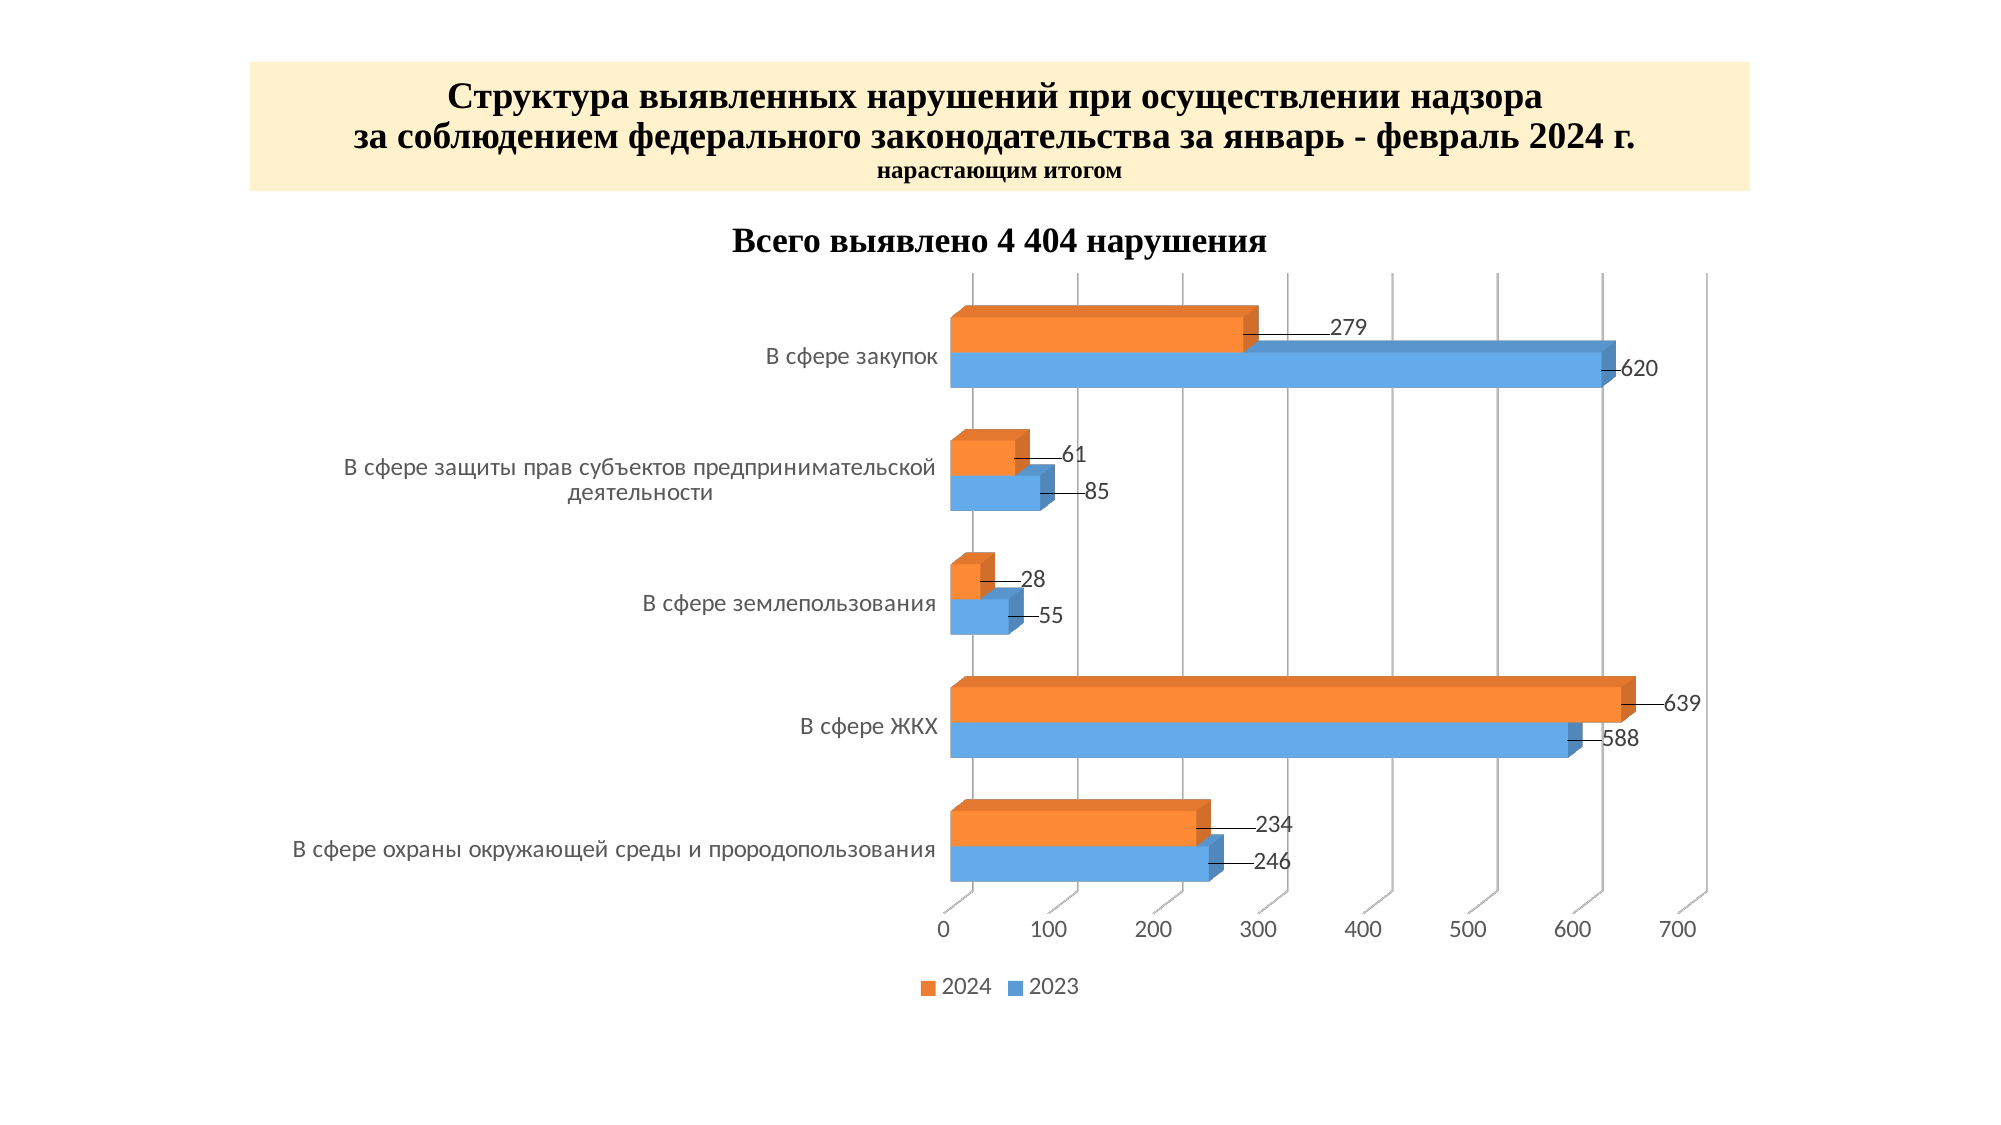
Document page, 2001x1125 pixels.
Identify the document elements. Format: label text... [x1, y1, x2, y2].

title Структура выявленных нарушений при осуществлении надзора за соблюдением федерального законодательства за январь - февраль 2024 г. нарастающим итогом [249, 61, 1750, 192]
subtitle Всего выявлено 4 404 нарушения [249, 214, 1750, 258]
chart [249, 258, 1750, 1007]
